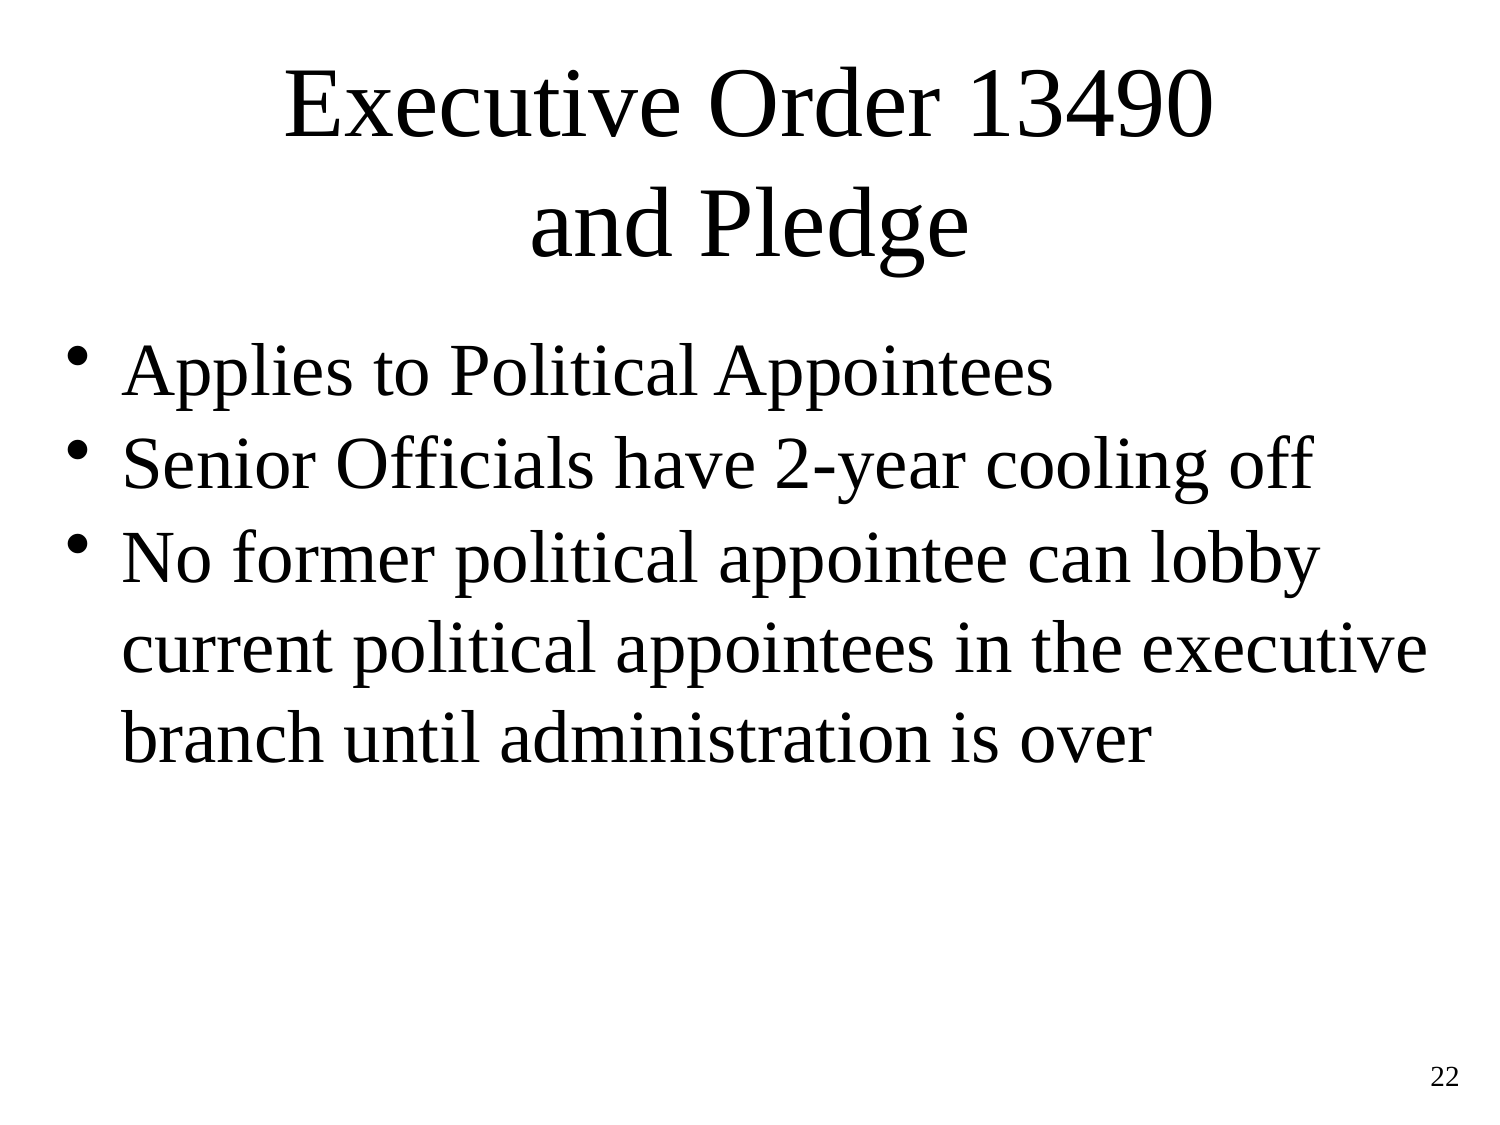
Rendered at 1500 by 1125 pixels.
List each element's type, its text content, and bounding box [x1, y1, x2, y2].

list Applies to Political Appointees Senior Officials have 2-year cooling off No former political appointee can lobby current political appointees in the executive branch until administration is over [50, 312, 1450, 988]
slide_number 22 [1162, 1037, 1476, 1113]
title Executive Order 13490 and Pledge [112, 62, 1388, 250]
